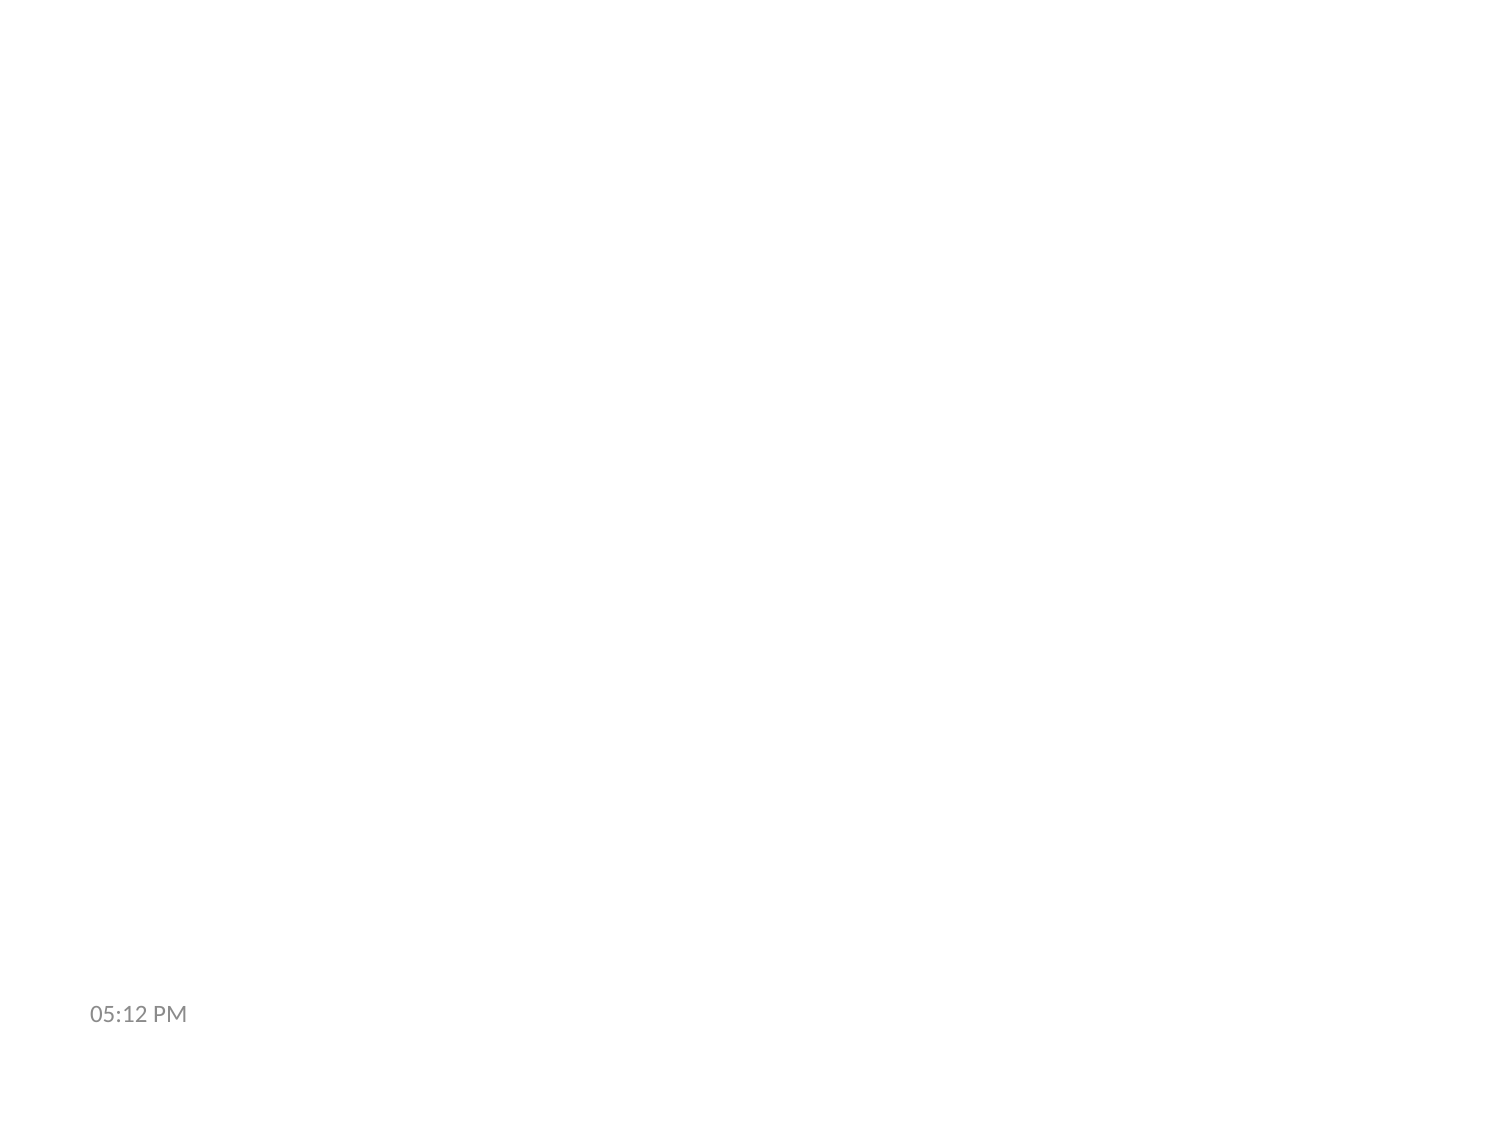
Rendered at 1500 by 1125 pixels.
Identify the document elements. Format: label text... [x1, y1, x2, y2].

text_box 3:35 PM [75, 982, 425, 1043]
